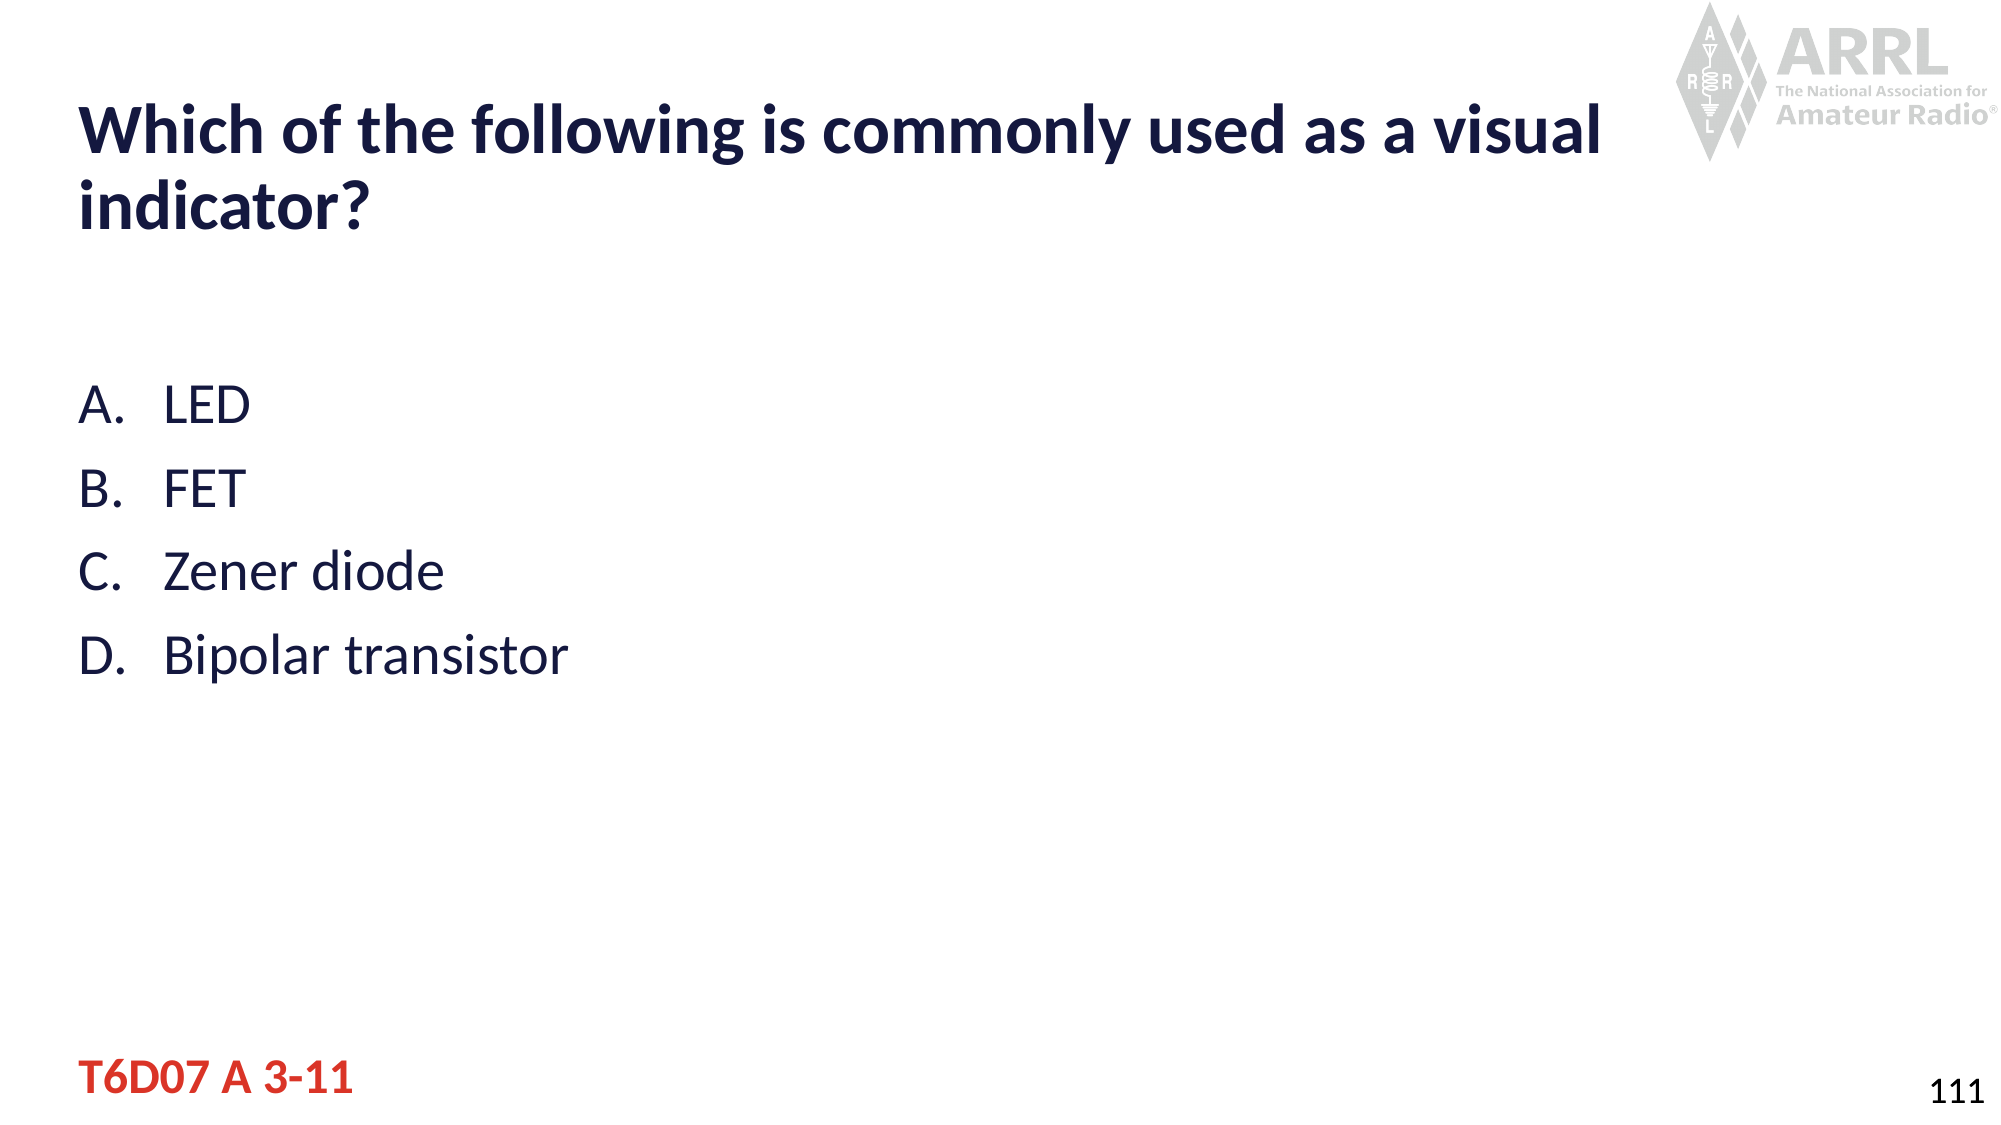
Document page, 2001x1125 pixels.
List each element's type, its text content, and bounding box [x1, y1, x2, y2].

text_box T6D07 A 3-11 [63, 1036, 921, 1112]
list LED FET Zener diode Bipolar transistor [63, 365, 1863, 989]
picture [1674, 0, 2000, 164]
title Which of the following is commonly used as a visual indicator? [63, 59, 1863, 278]
